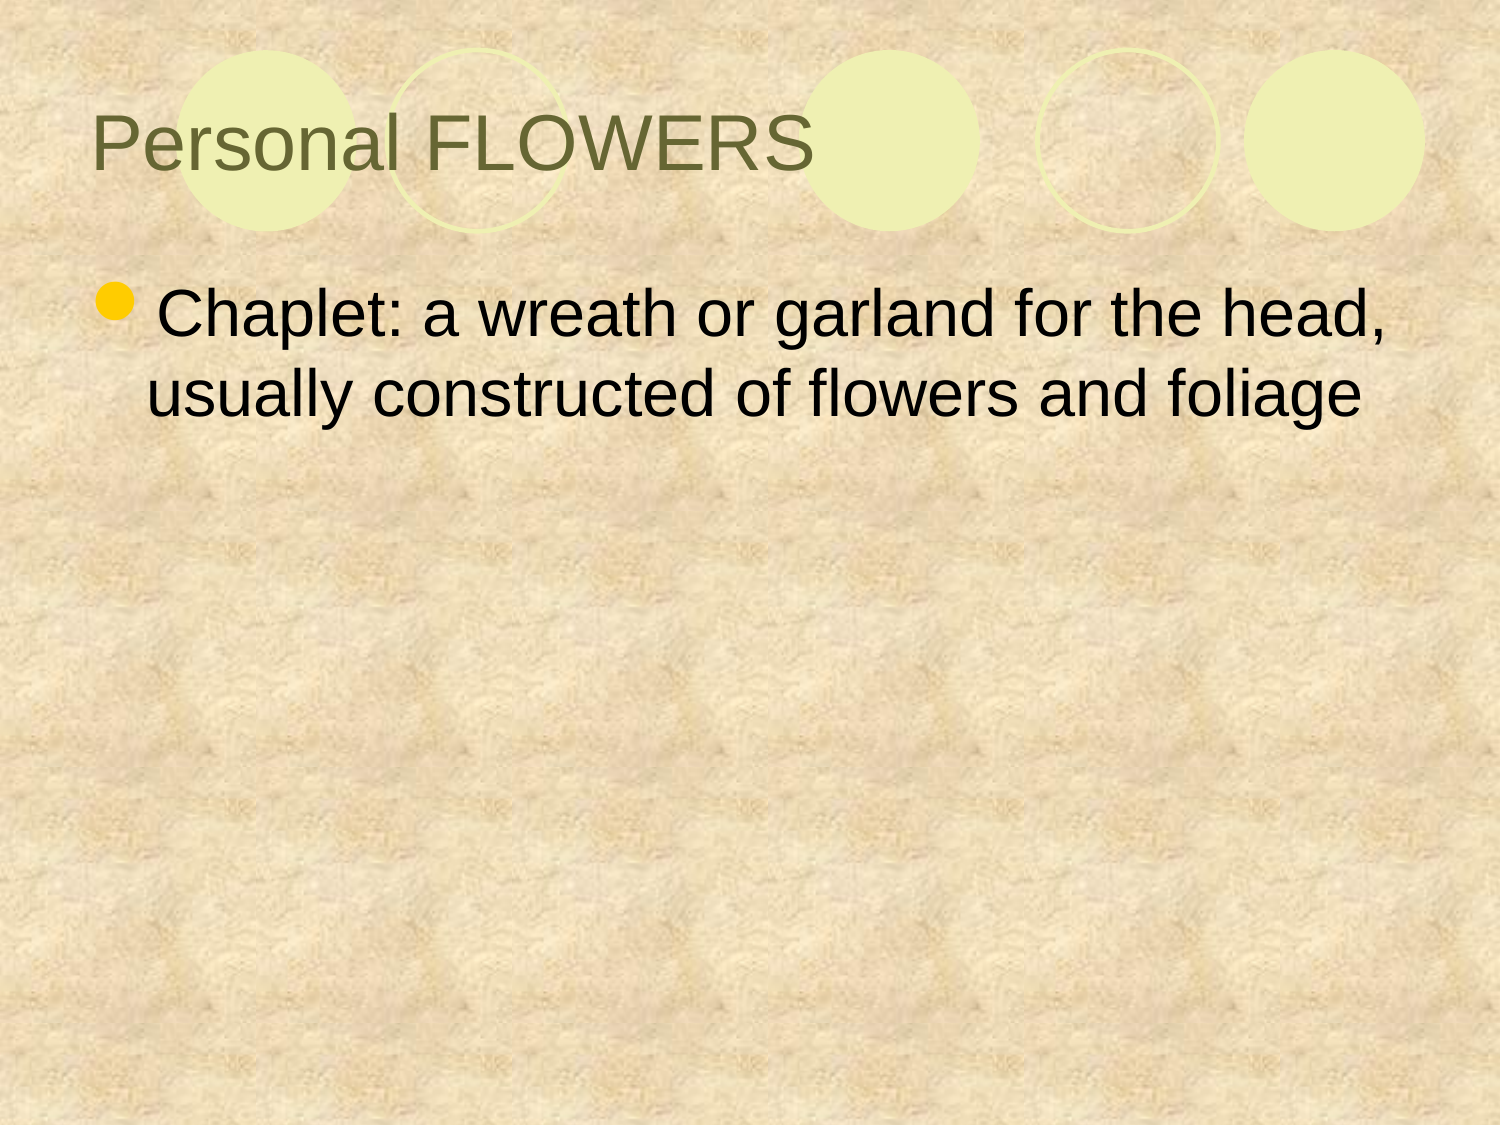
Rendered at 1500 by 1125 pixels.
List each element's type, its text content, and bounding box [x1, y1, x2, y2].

title Personal FLOWERS [75, 45, 1425, 233]
picture [0, 0, 1500, 1125]
list Chaplet: a wreath or garland for the head, usually constructed of flowers and foliage [75, 262, 1425, 1006]
